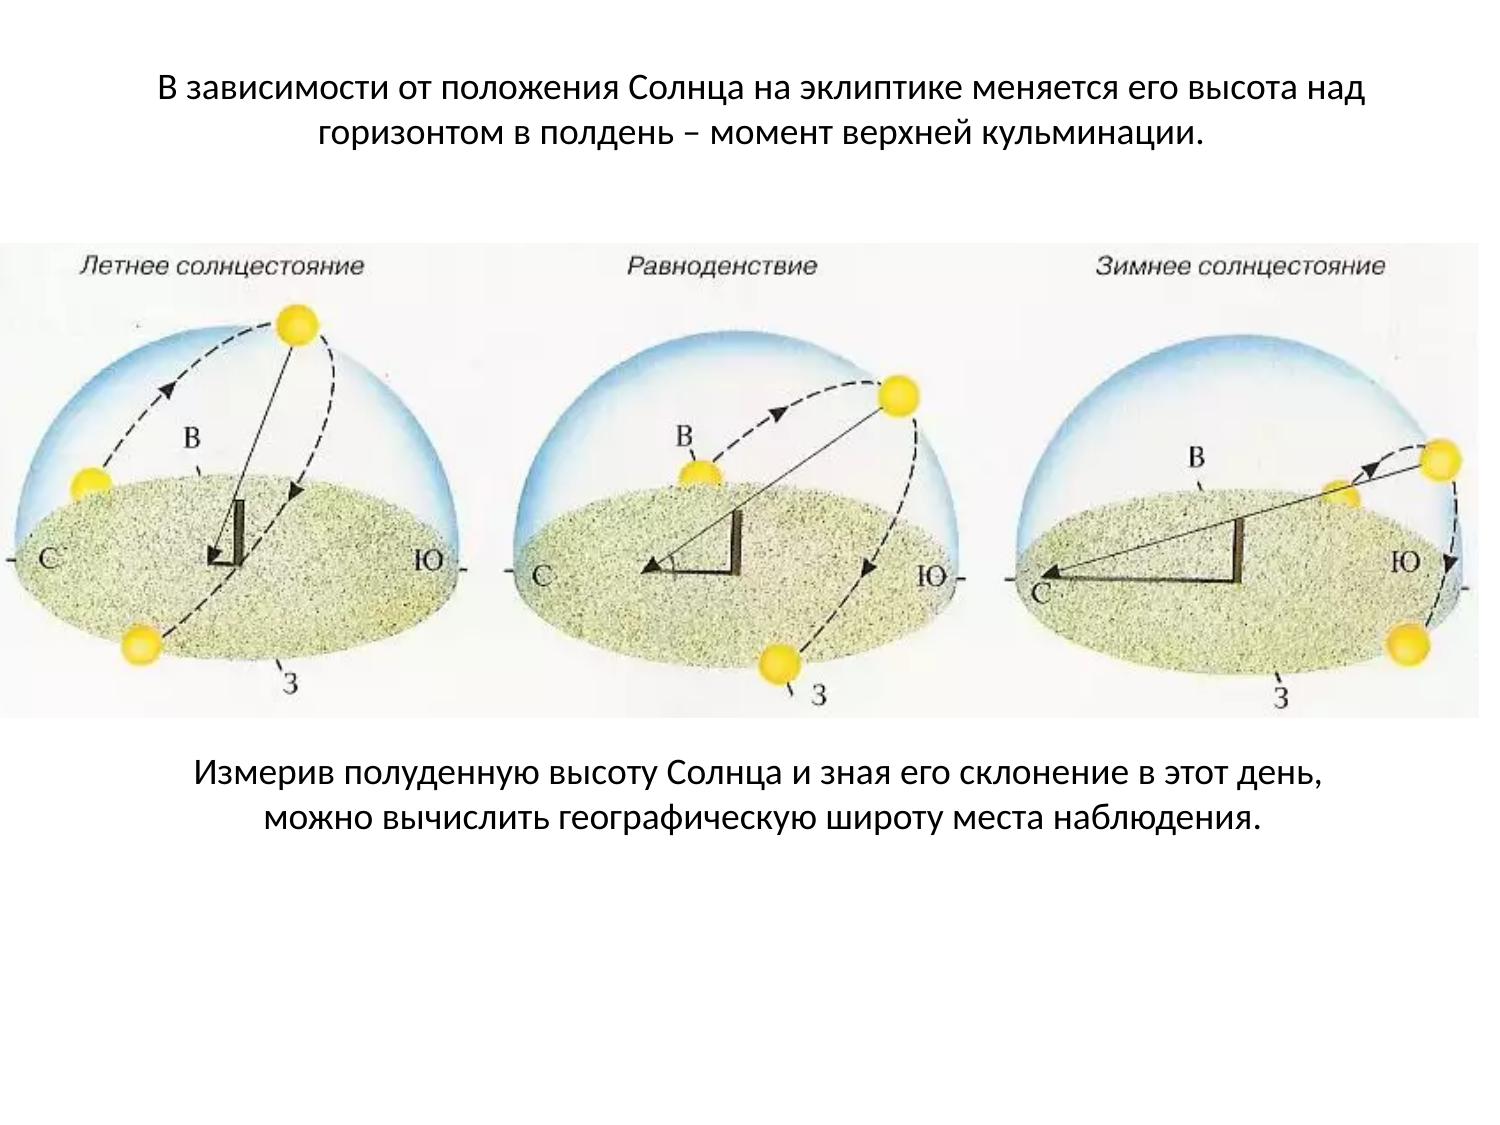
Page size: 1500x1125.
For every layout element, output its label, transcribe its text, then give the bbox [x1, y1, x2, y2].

picture [0, 243, 1480, 718]
text_box Измерив полуденную высоту Солнца и зная его склонение в этот день, можно вычислить географическую широту места наблюдения. [53, 739, 1474, 845]
text_box В зависимости от положения Солнца на эклиптике меняется его высота над горизонтом в полдень – момент верхней кульминации. [53, 54, 1471, 160]
